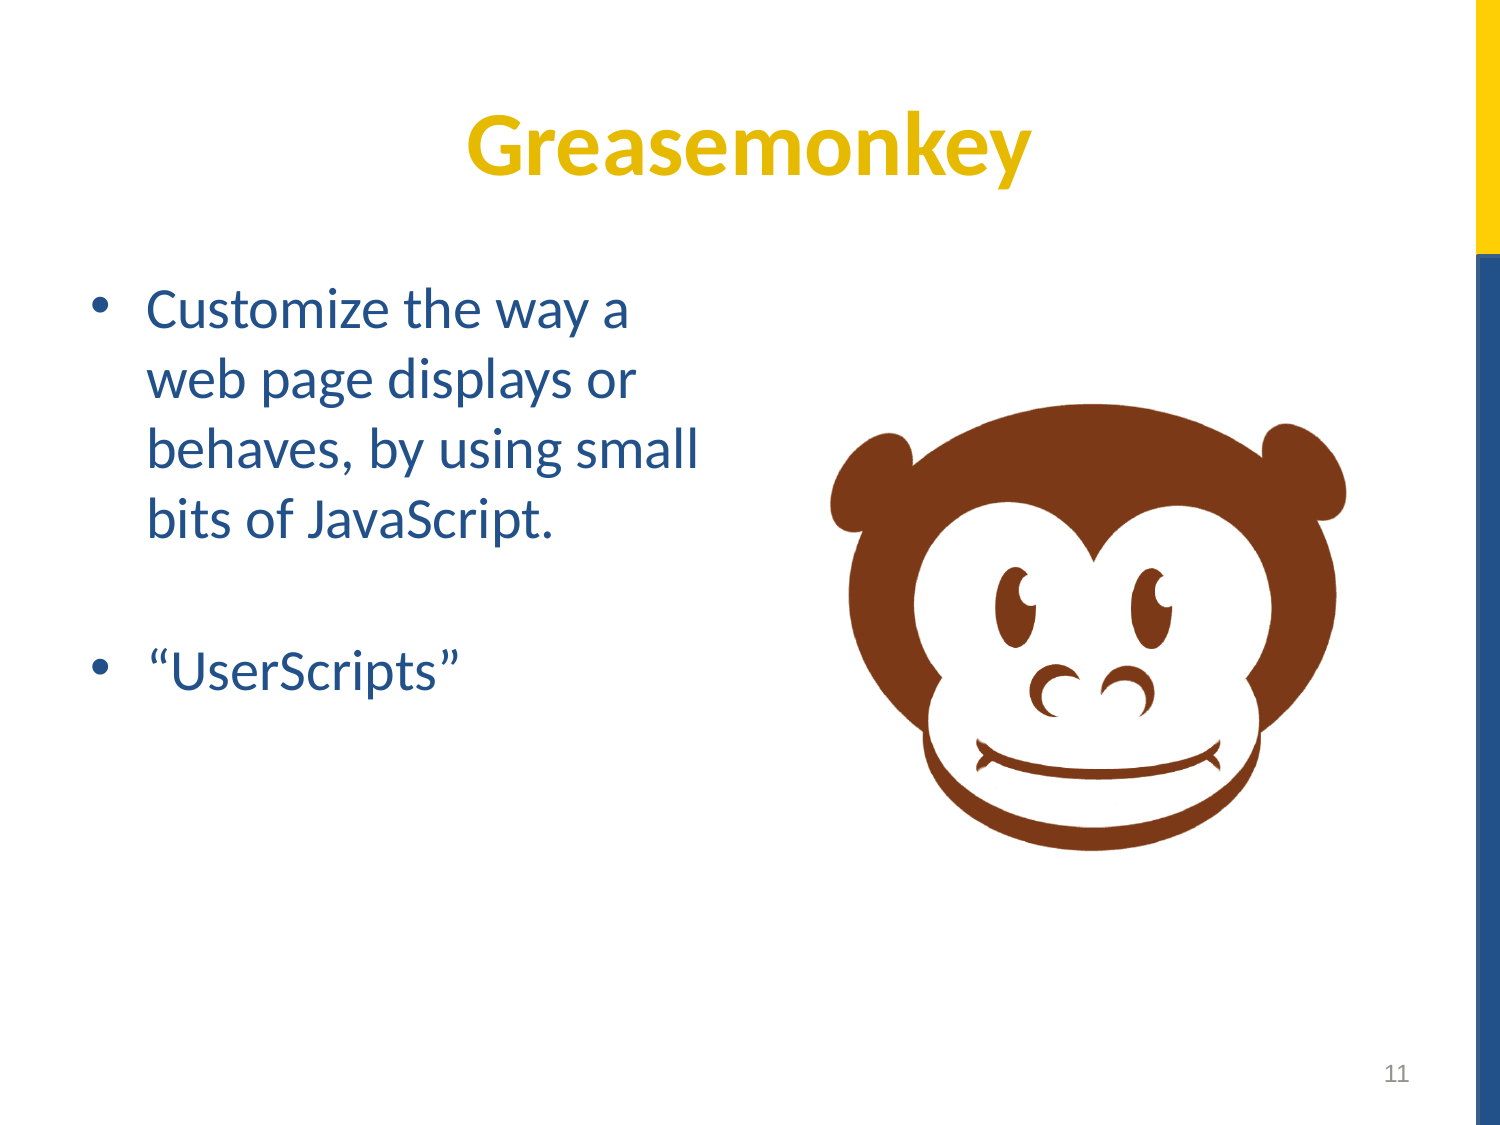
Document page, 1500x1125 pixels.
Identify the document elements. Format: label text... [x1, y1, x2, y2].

list Customize the way a web page displays or behaves, by using small bits of JavaScript. “UserScripts” [75, 262, 738, 1005]
slide_number 11 [1074, 1042, 1425, 1103]
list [762, 302, 1426, 966]
title Greasemonkey [75, 45, 1425, 233]
